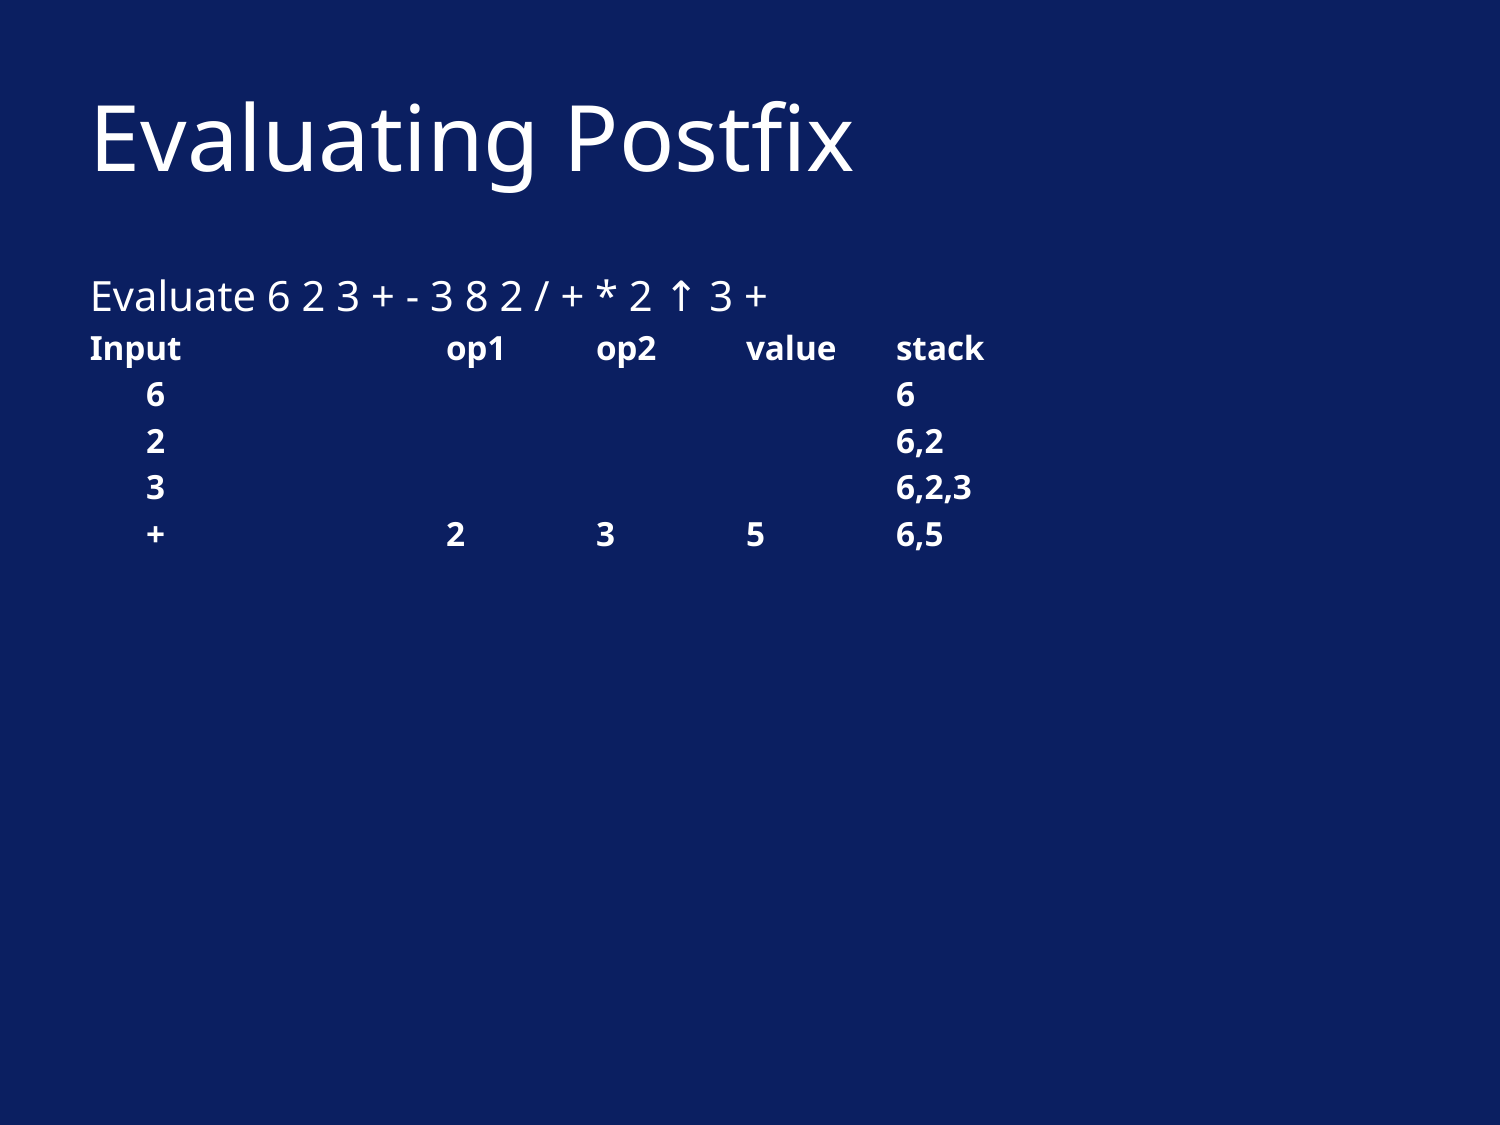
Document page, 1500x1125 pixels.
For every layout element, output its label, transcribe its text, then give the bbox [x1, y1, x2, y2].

title Evaluating Postfix [74, 59, 1425, 210]
list Evaluate 6 2 3 + - 3 8 2 / + * 2 ↑ 3 + Input op1 op2 value stack 6 6 2 6,2 3 6,2,3 + 2 3 5 6,5 [74, 262, 1425, 1038]
